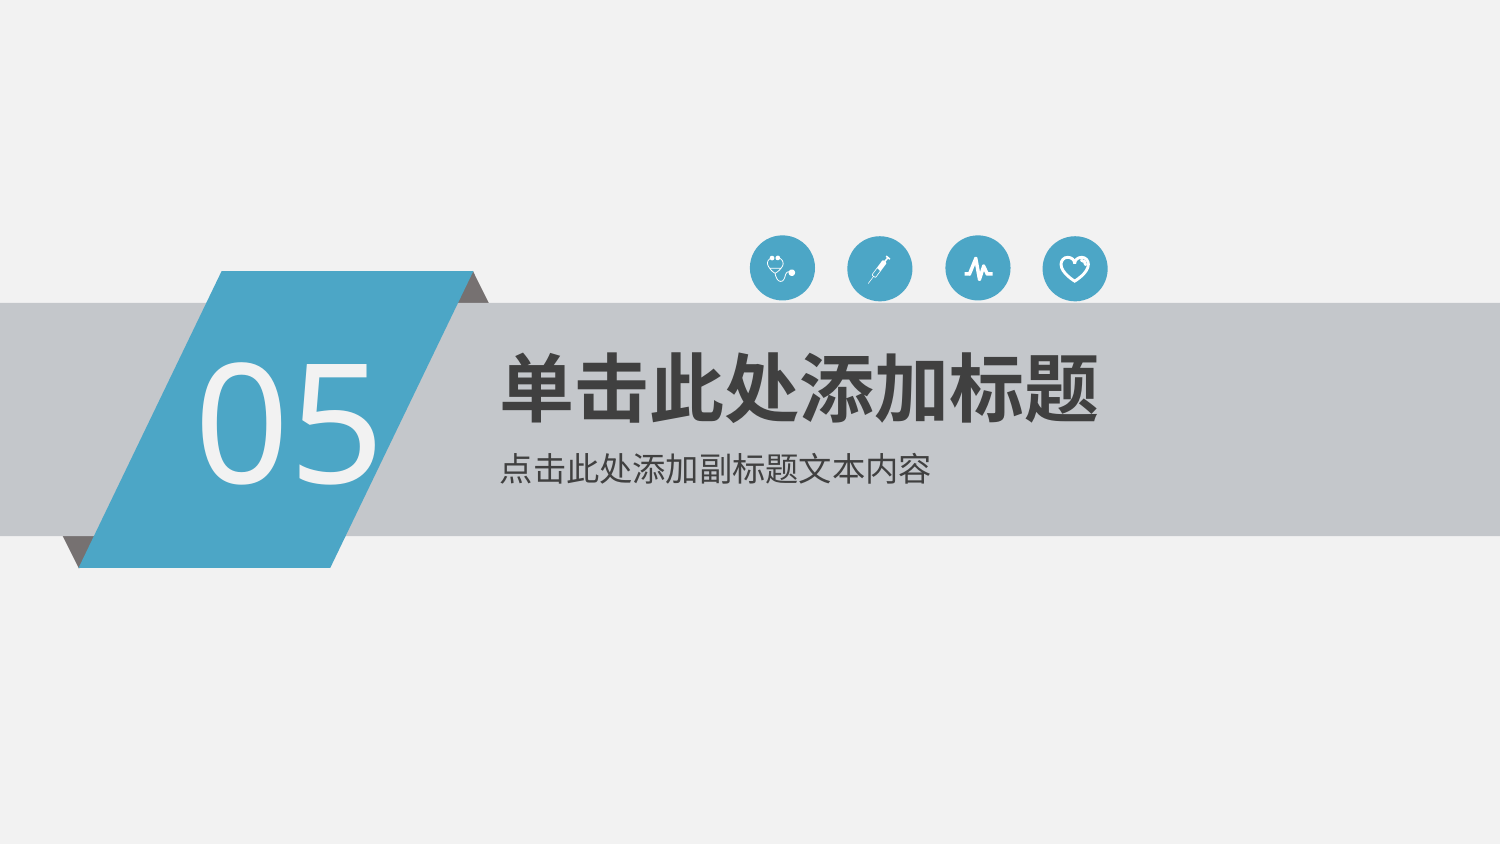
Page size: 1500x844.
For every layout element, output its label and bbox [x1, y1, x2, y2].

text_box [0, 270, 1500, 727]
text_box [945, 235, 1011, 301]
text_box [1042, 236, 1108, 302]
text_box [749, 235, 815, 301]
text_box [847, 236, 913, 302]
